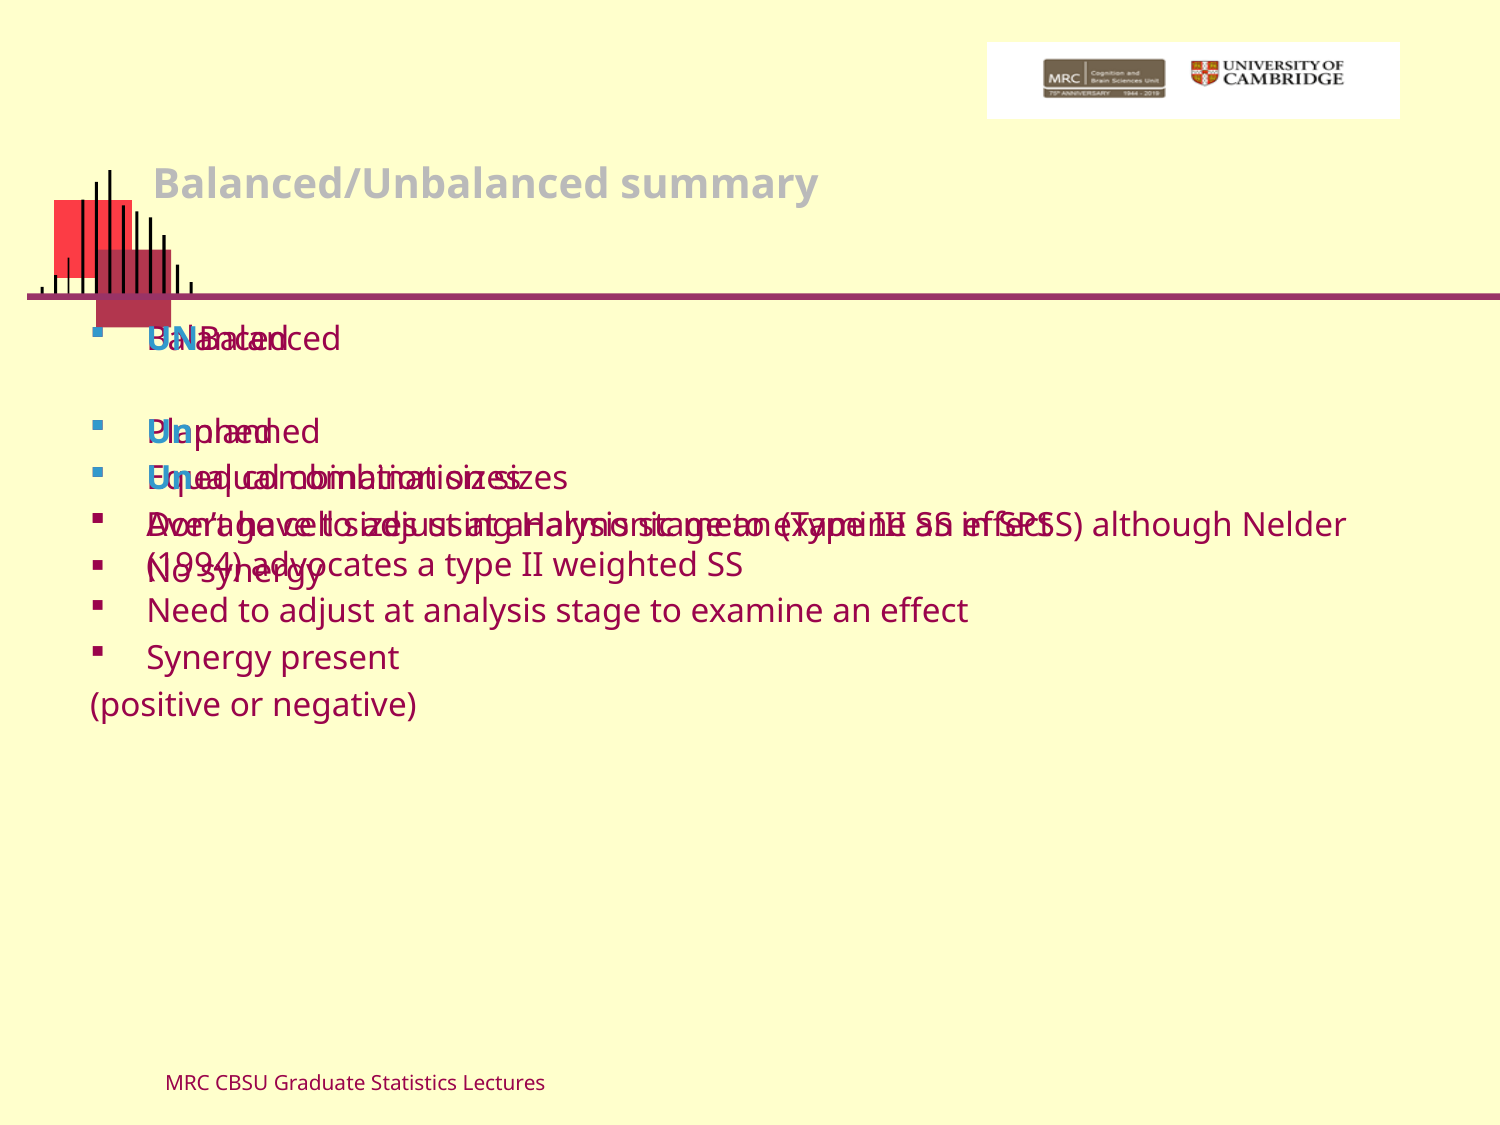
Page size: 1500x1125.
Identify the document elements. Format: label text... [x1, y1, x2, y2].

footer MRC CBSU Graduate Statistics Lectures [149, 1062, 988, 1101]
list UNBalanced Unplanned Unequal combination sizes Average cell sizes using Harmonic mean (Type III SS in SPSS) although Nelder (1994) advocates a type II weighted SS Need to adjust at analysis stage to examine an effect Synergy present (positive or negative) [75, 262, 1425, 1038]
title Balanced/Unbalanced summary [137, 137, 988, 233]
picture [987, 42, 1400, 119]
